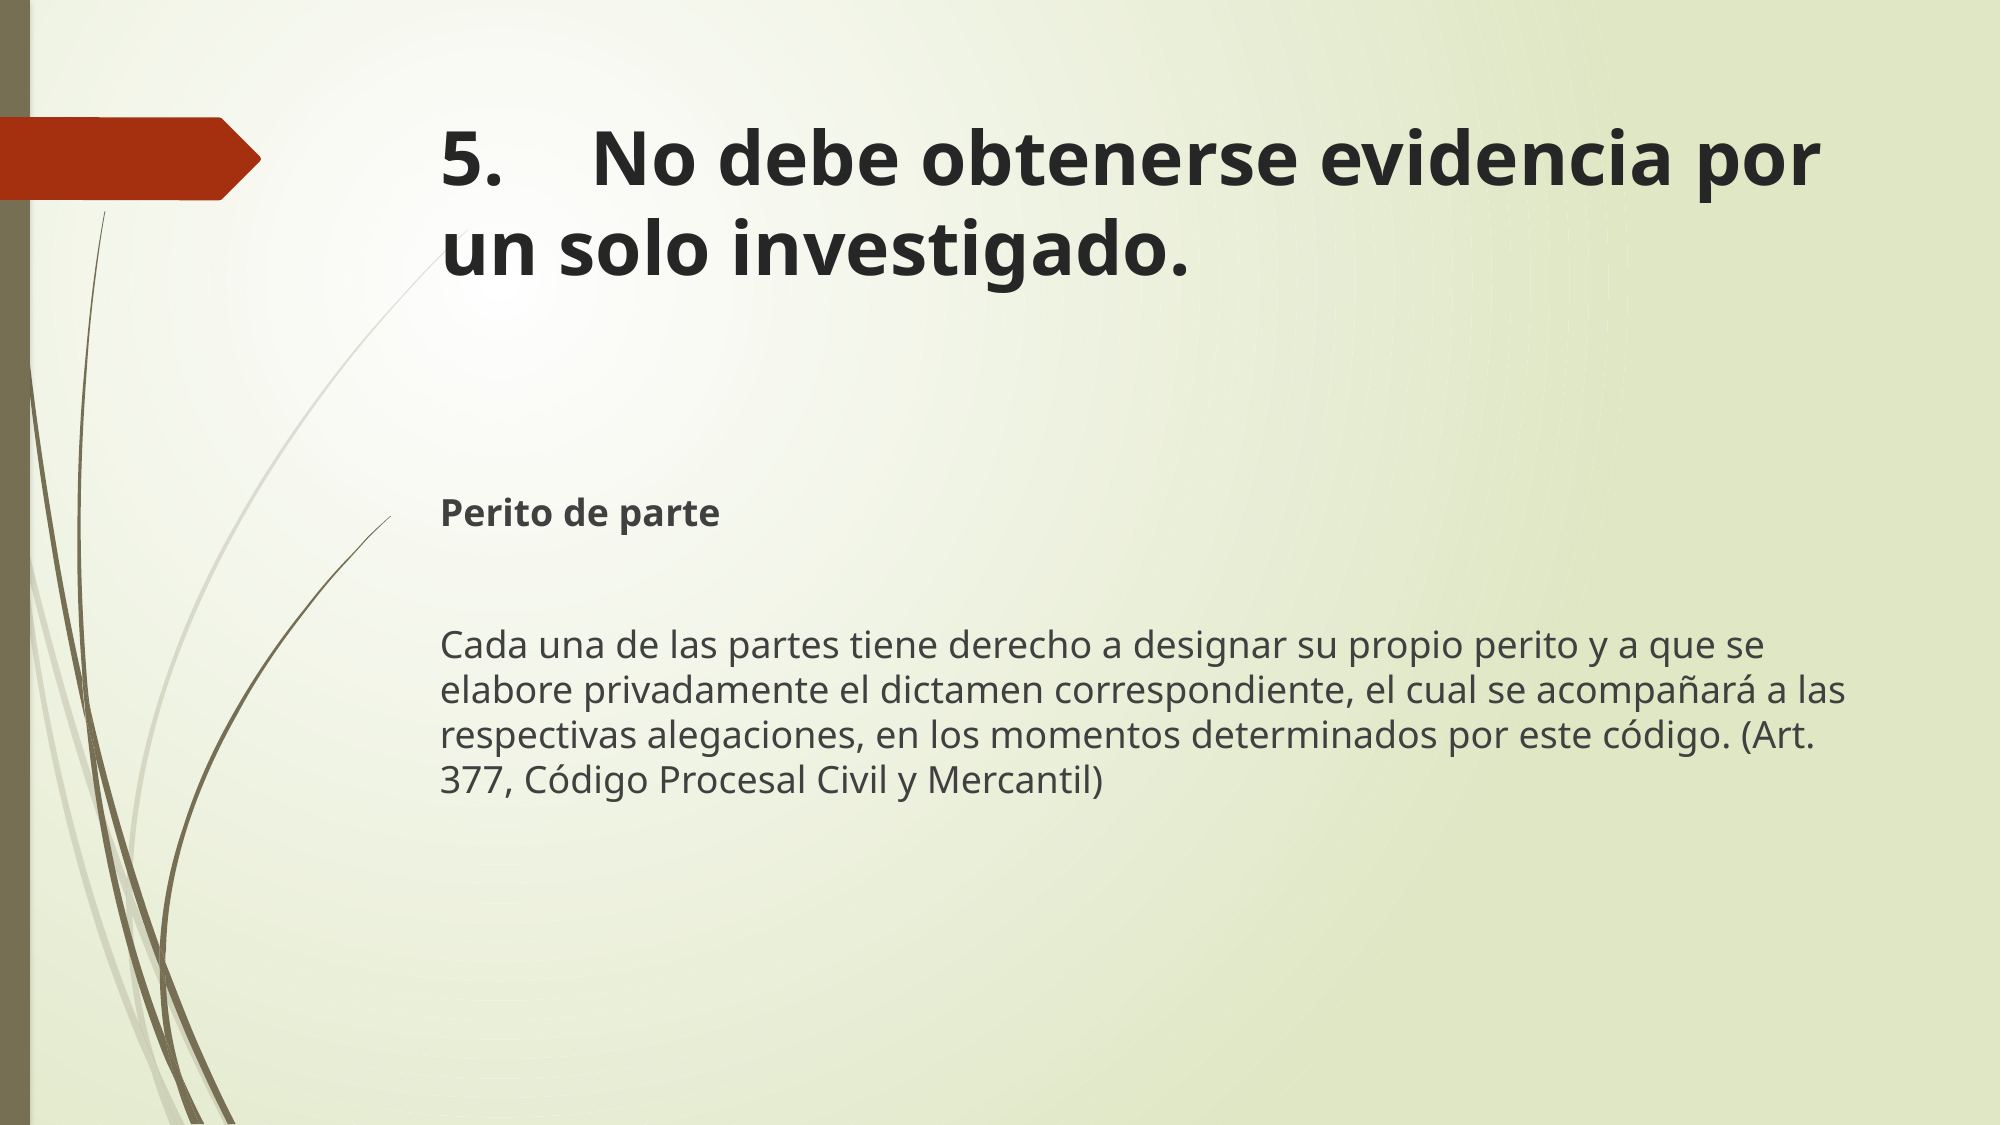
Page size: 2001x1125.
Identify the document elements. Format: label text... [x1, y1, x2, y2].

list Perito de parte Cada una de las partes tiene derecho a designar su propio perito y a que se elabore privadamente el dictamen correspondiente, el cual se acompañará a las respectivas alegaciones, en los momentos determinados por este código. (Art. 377, Código Procesal Civil y Mercantil) [424, 350, 1888, 970]
title 5. No debe obtenerse evidencia por un solo investigado. [425, 102, 1888, 313]
